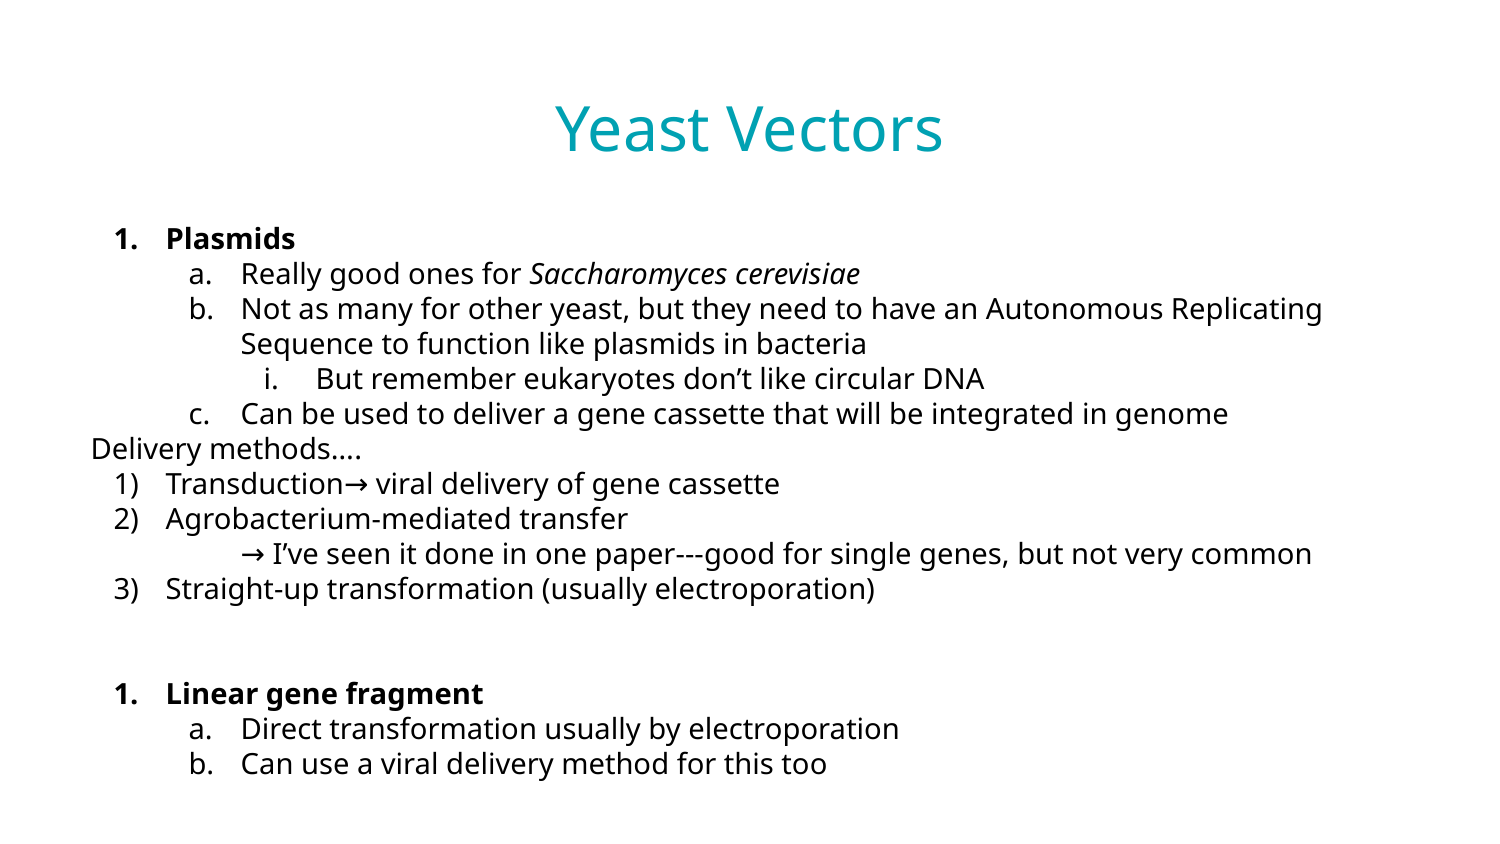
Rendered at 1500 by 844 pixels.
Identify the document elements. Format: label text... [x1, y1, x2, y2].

text_box Plasmids Really good ones for Saccharomyces cerevisiae Not as many for other yeast, but they need to have an Autonomous Replicating Sequence to function like plasmids in bacteria But remember eukaryotes don’t like circular DNA Can be used to deliver a gene cassette that will be integrated in genome Delivery methods…. Transduction→ viral delivery of gene cassette Agrobacterium-mediated transfer → I’ve seen it done in one paper---good for single genes, but not very common Straight-up transformation (usually electroporation) Linear gene fragment Direct transformation usually by electroporation Can use a viral delivery method for this too [75, 205, 1438, 740]
text_box Yeast Vectors [51, 73, 1449, 168]
